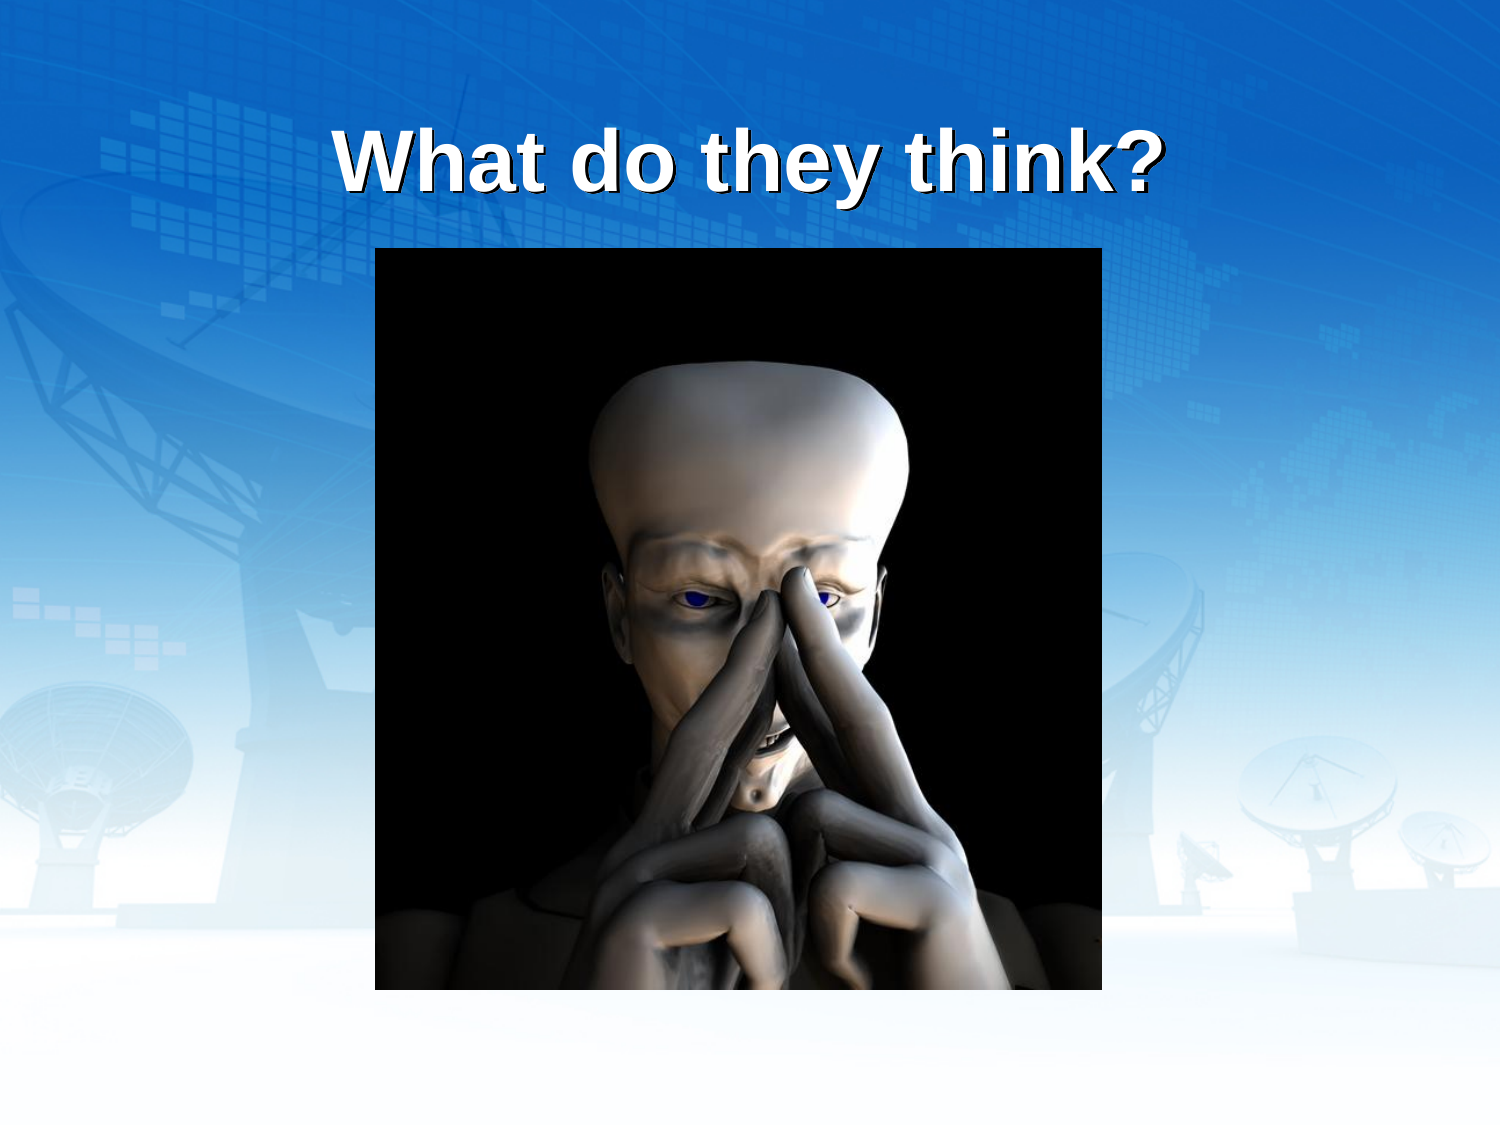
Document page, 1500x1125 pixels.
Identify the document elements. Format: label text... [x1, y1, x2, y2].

title What do they think? [74, 62, 1426, 251]
picture [0, 0, 1500, 1125]
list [374, 248, 1102, 991]
